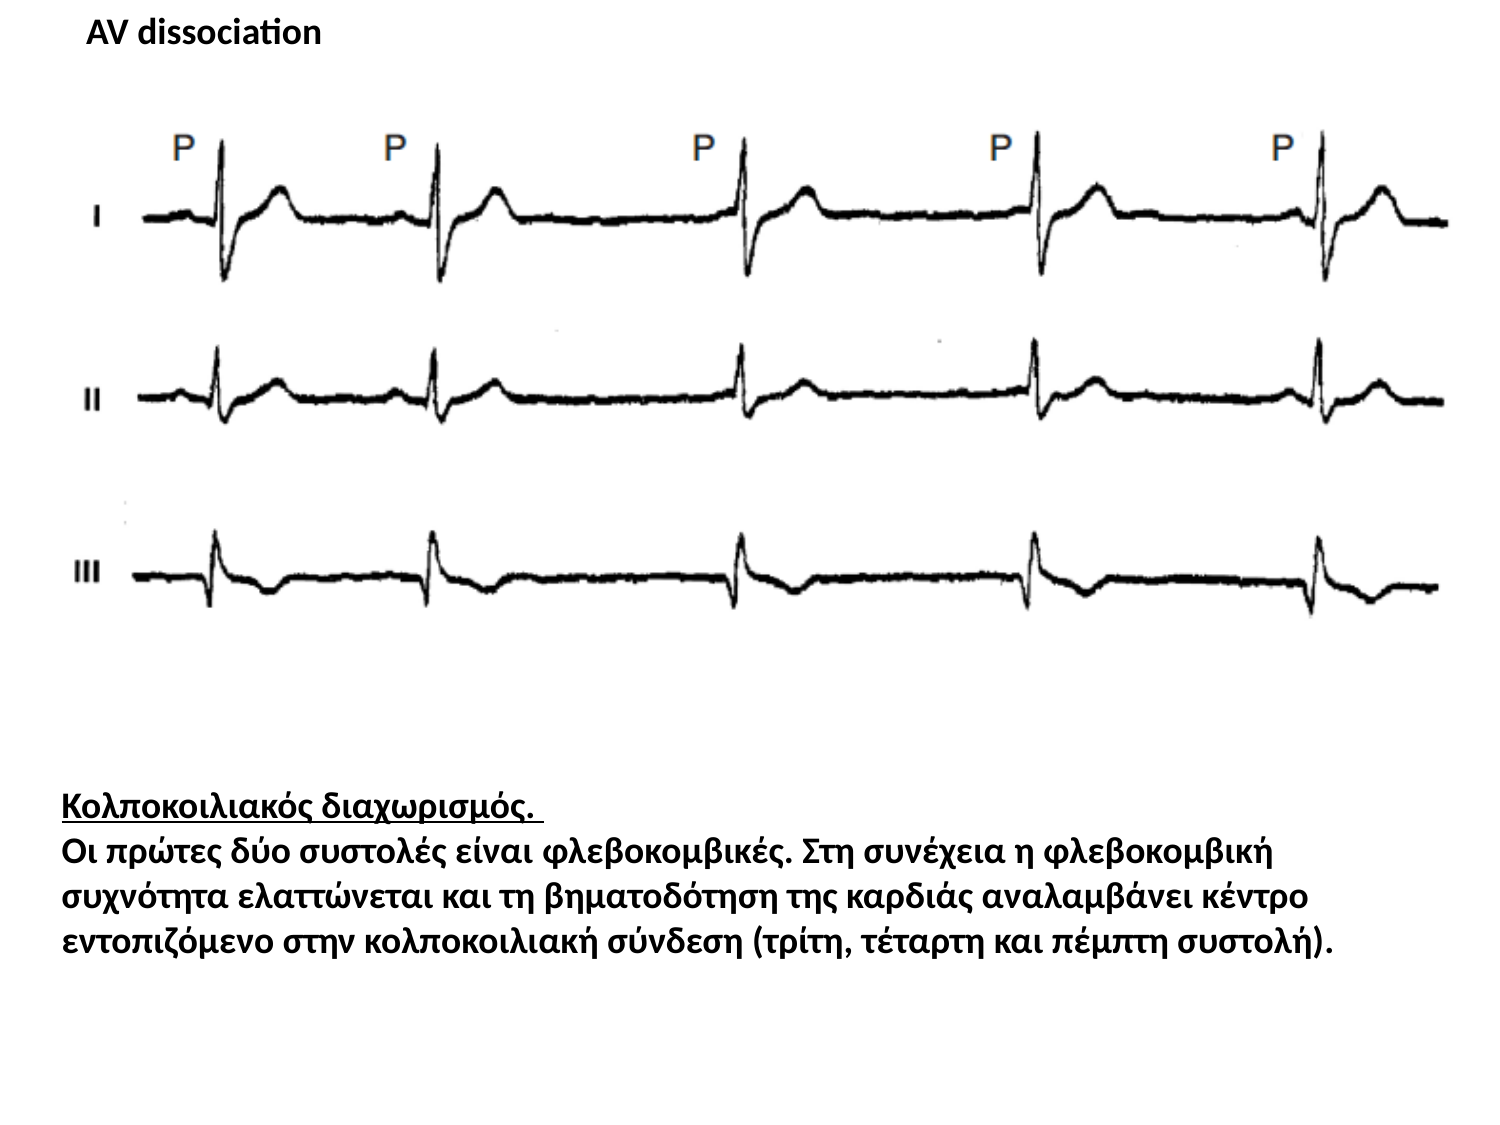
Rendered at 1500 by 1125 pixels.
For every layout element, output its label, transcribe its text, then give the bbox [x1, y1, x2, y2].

text_box Κολποκοιλιακός διαχωρισμός. Οι πρώτες δύο συστολές είναι φλεβοκομβικές. Στη συνέχεια η φλεβοκομβική συχνότητα ελαττώνεται και τη βηματοδότηση της καρδιάς αναλαμβάνει κέντρο εντοπιζόμενο στην κολποκοιλιακή σύνδεση (τρίτη, τέταρτη και πέμπτη συστολή). [46, 773, 1442, 969]
text_box AV dissociation [71, 0, 338, 60]
picture [58, 93, 1477, 654]
